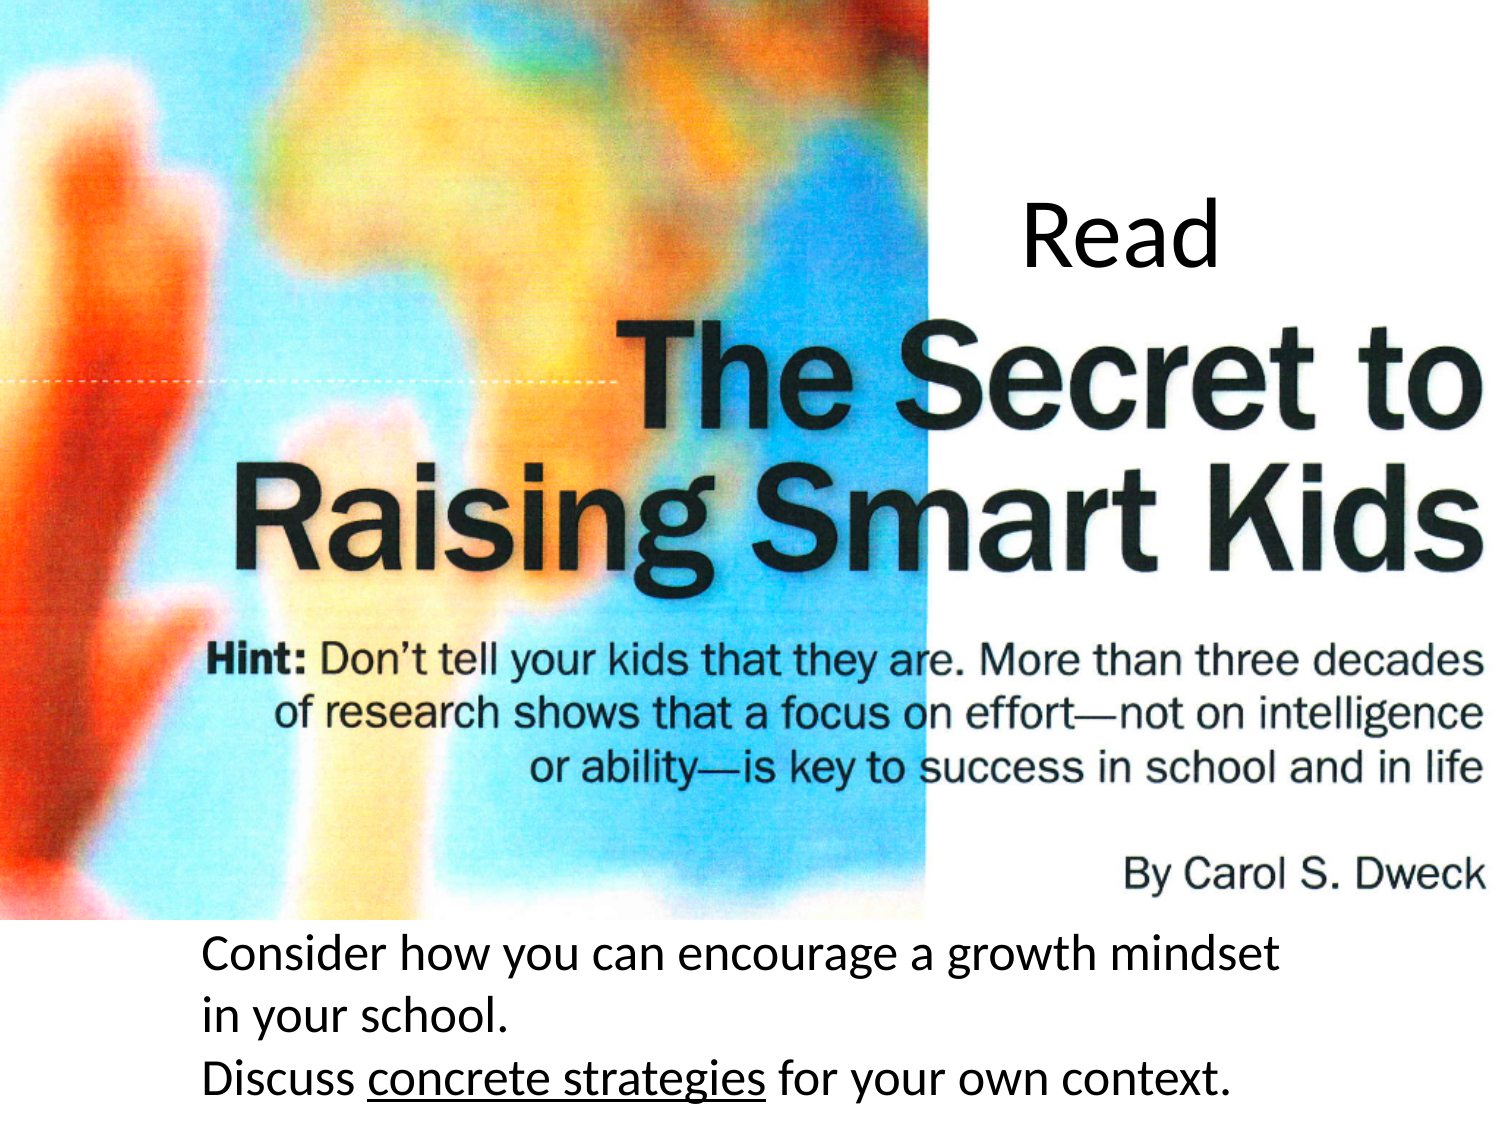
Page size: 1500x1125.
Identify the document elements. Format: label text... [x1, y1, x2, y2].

picture [0, 0, 1500, 920]
text_box Consider how you can encourage a growth mindset in your school. Discuss concrete strategies for your own context. [194, 927, 1289, 1106]
